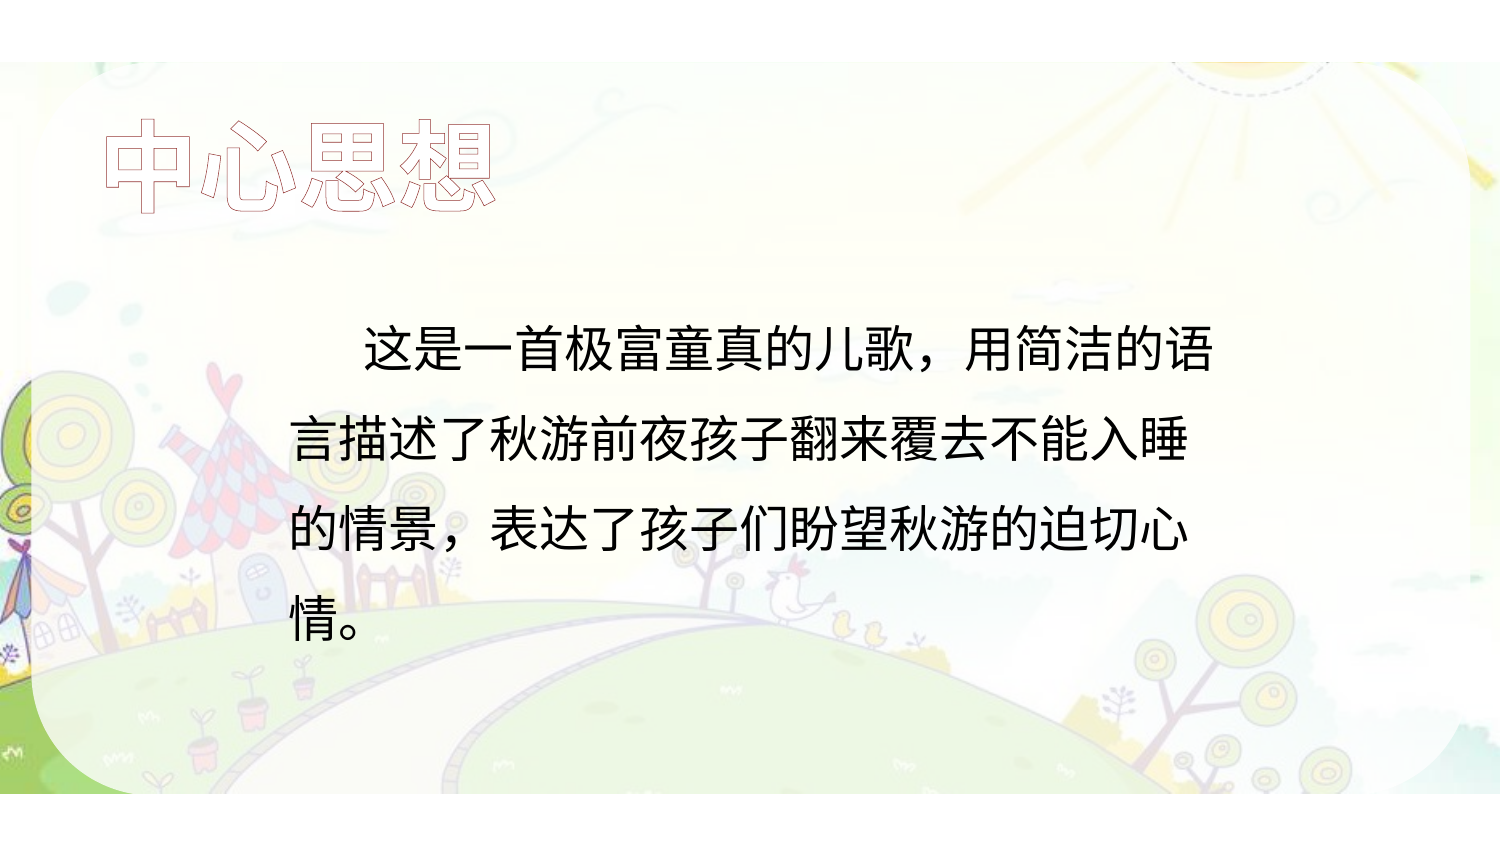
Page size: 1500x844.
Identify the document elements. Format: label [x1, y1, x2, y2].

text_box [693, 408, 807, 436]
picture [0, 62, 1500, 795]
